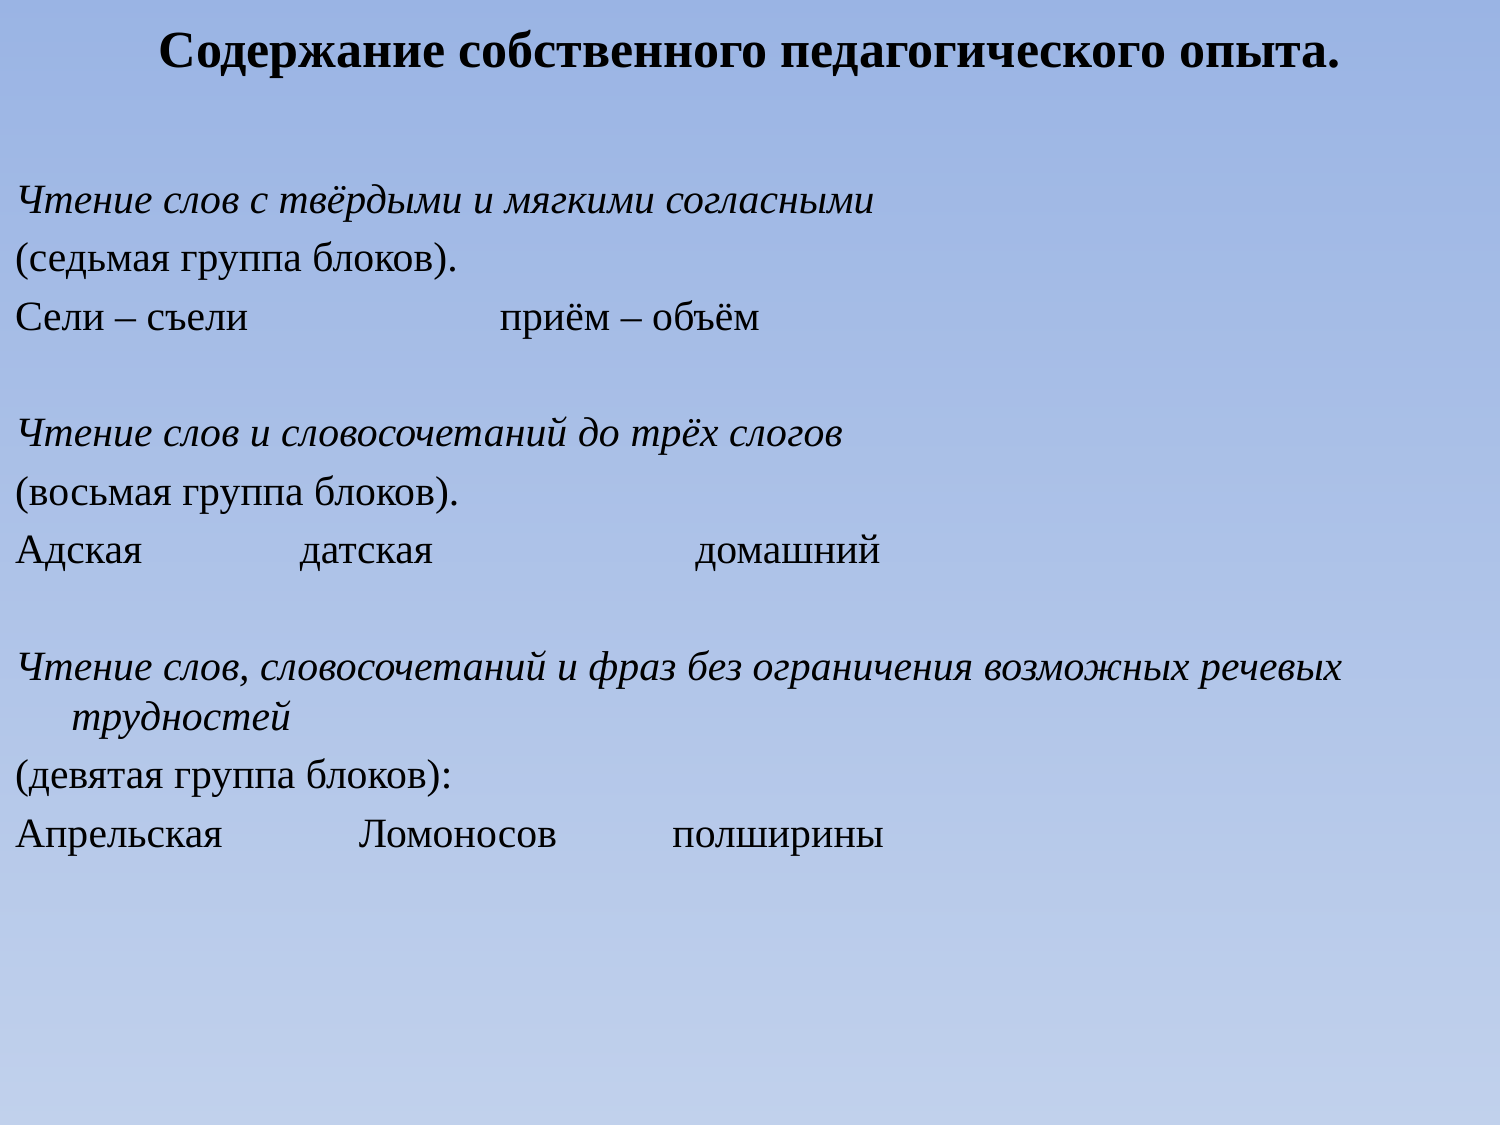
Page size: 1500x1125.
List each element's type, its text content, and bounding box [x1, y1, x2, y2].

title Содержание собственного педагогического опыта. [75, 0, 1425, 94]
list Чтение слов с твёрдыми и мягкими согласными (седьмая группа блоков). Сели – съели приём – объём Чтение слов и словосочетаний до трёх слогов (восьмая группа блоков). Адская датская домашний Чтение слов, словосочетаний и фраз без ограничения возможных речевых трудностей (девятая группа блоков): Апрельская Ломоносов полширины [0, 164, 1425, 1079]
